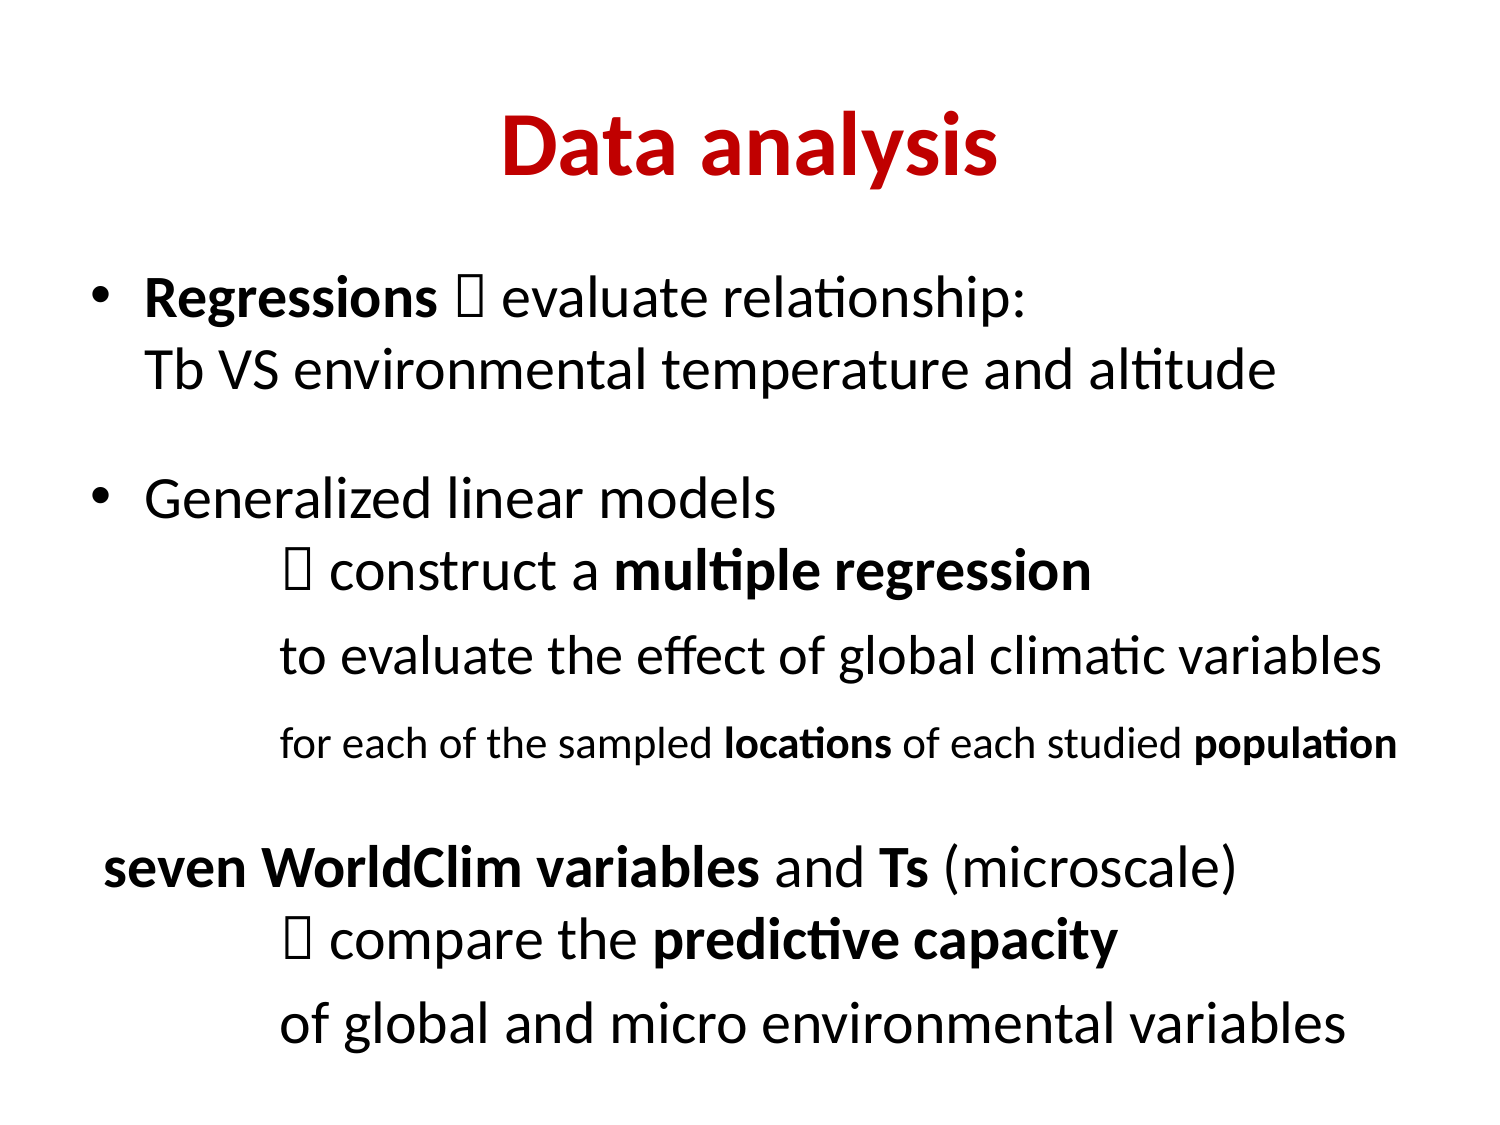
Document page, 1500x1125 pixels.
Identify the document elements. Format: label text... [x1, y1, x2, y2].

list Regressions  evaluate relationship: Tb VS environmental temperature and altitude Generalized linear models  construct a multiple regression to evaluate the effect of global climatic variables for each of the sampled locations of each studied population seven WorldClim variables and Ts (microscale)  compare the predictive capacity of global and micro environmental variables [75, 249, 1425, 1075]
title Data analysis [75, 45, 1425, 233]
